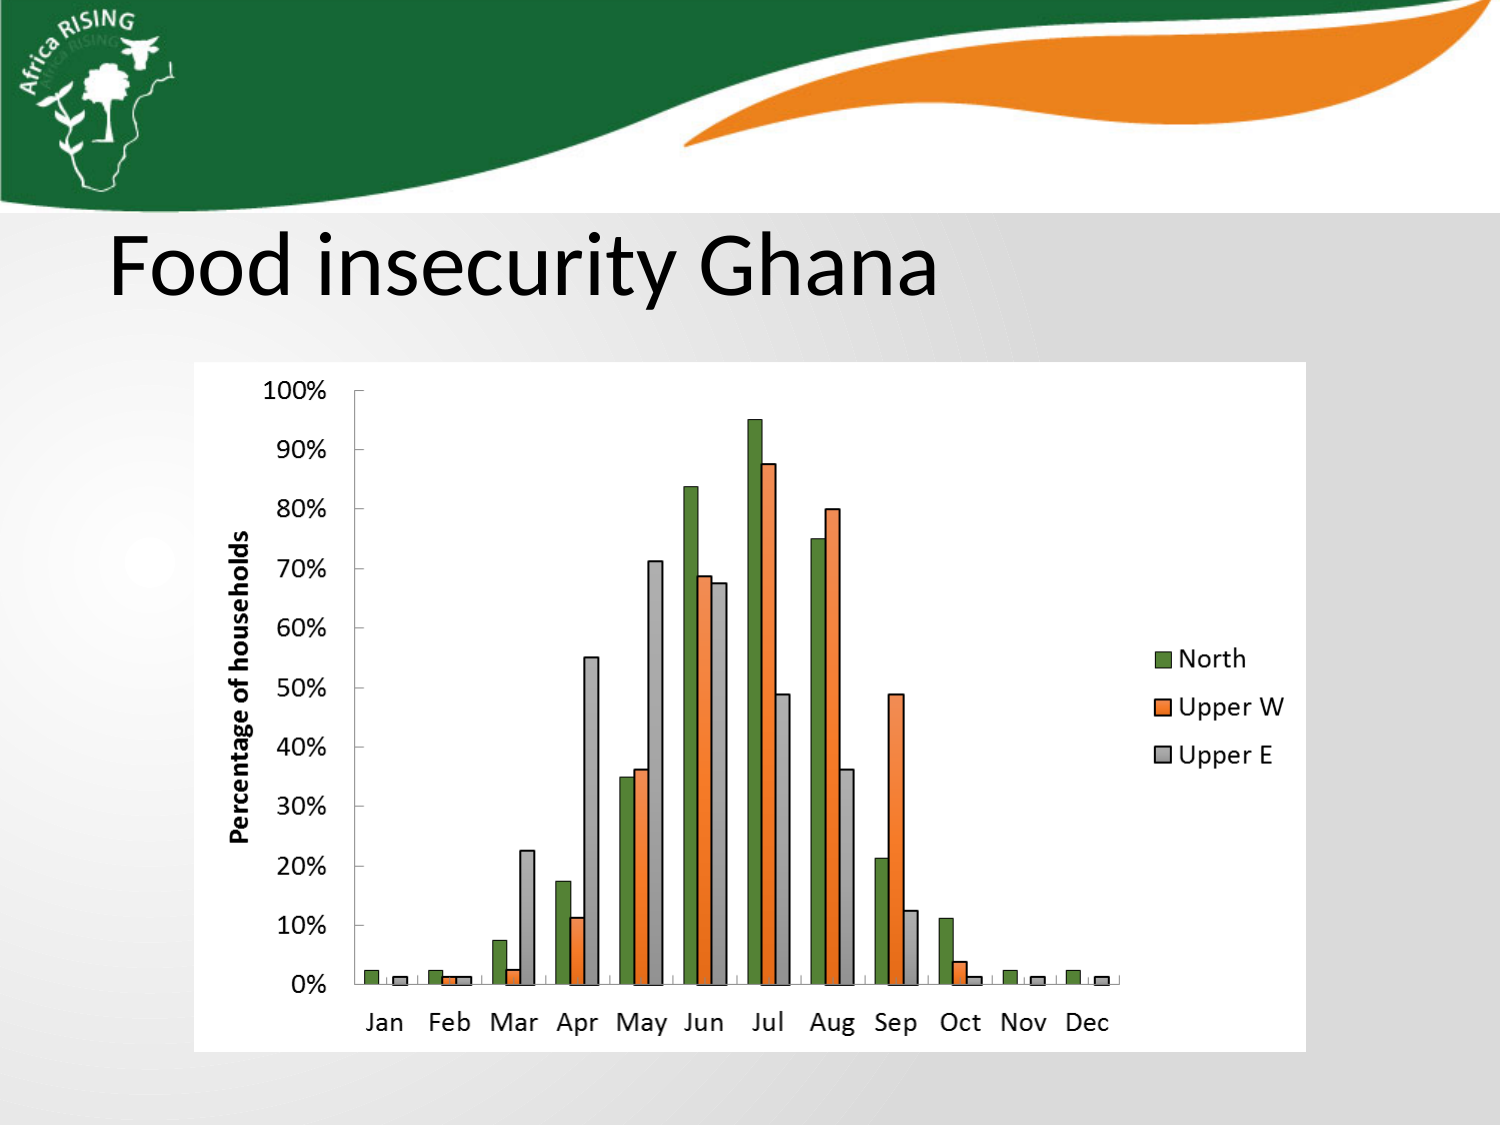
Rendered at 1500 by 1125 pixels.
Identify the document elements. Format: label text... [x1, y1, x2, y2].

list Food insecurity Ghana [75, 196, 1412, 384]
picture [193, 361, 1306, 1053]
picture [0, 0, 1500, 213]
